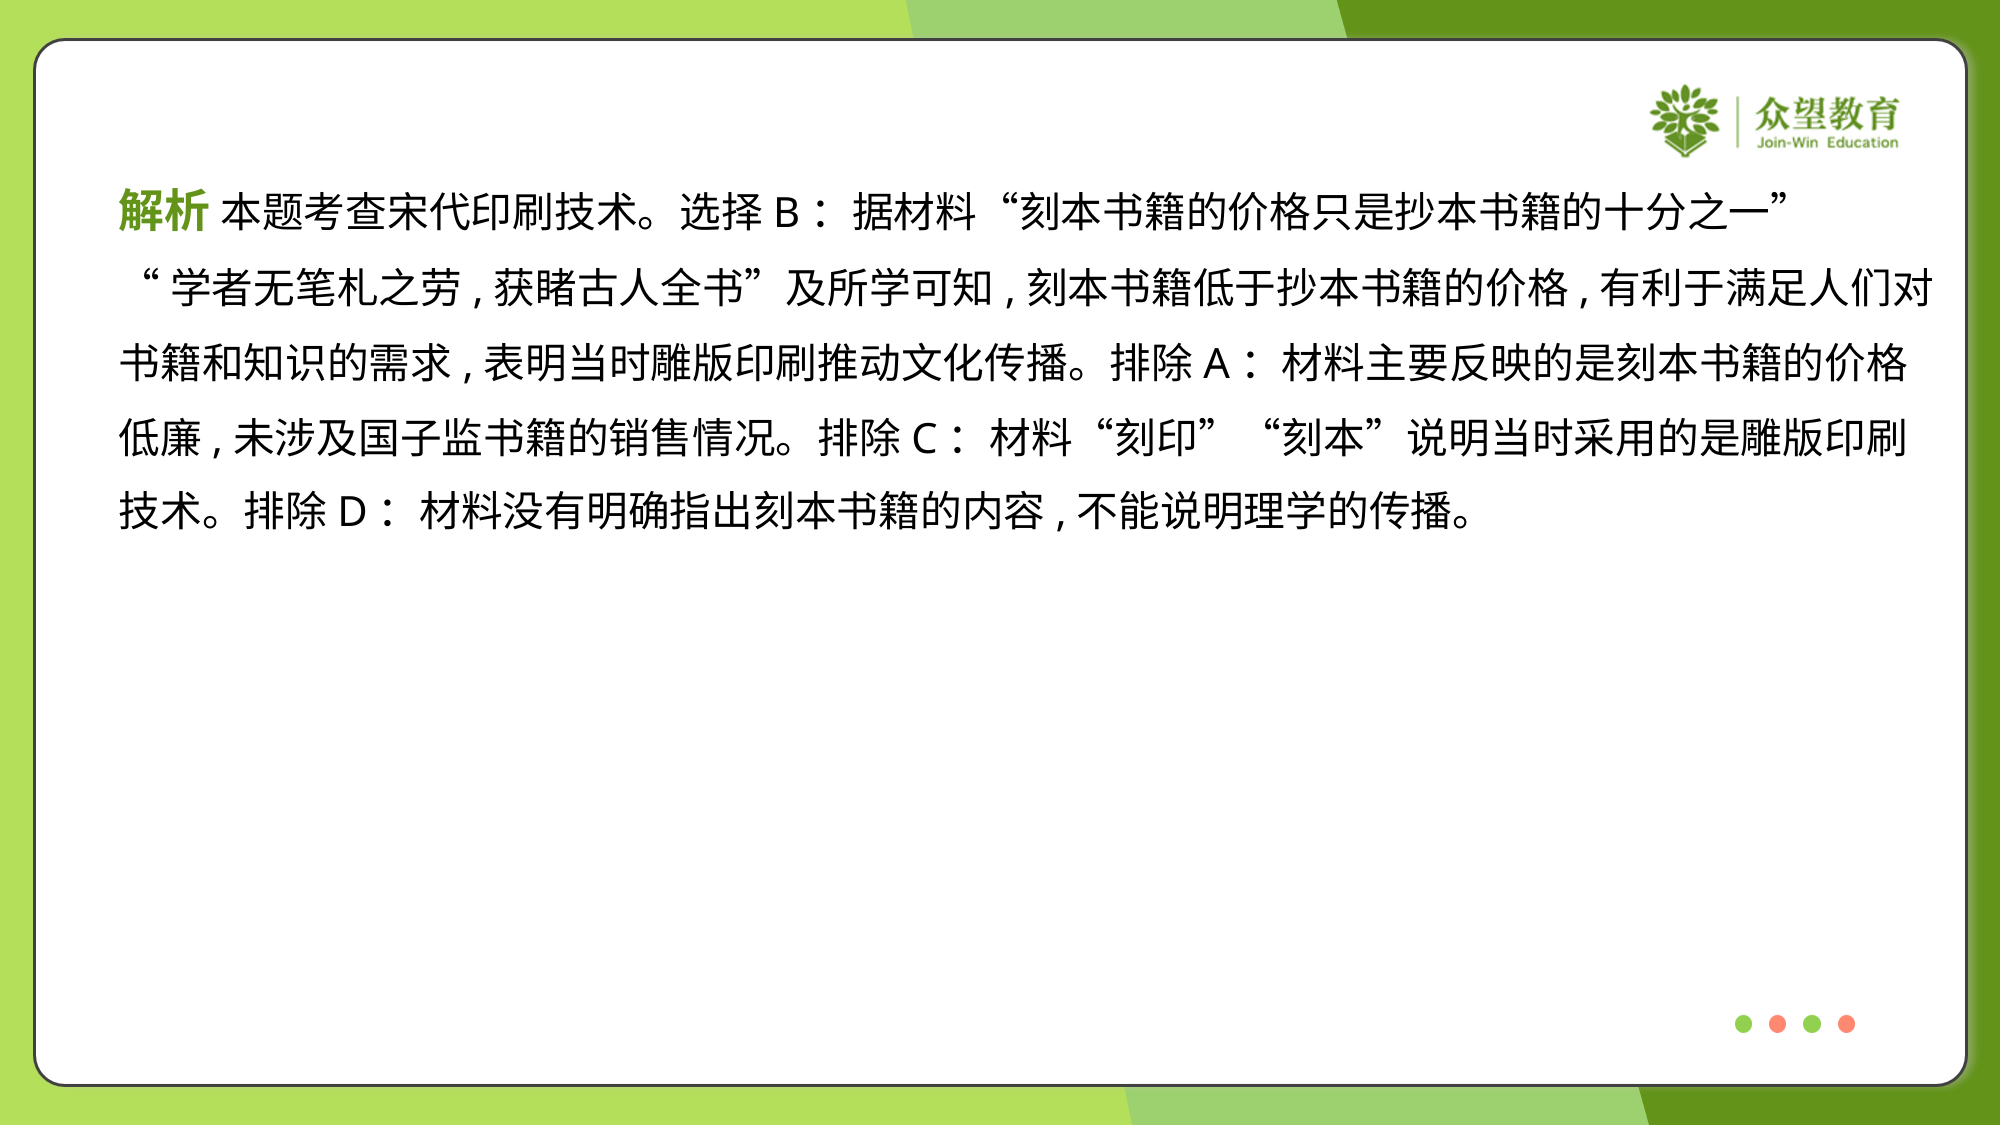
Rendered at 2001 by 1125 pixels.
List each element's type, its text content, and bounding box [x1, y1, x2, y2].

text_box 解析 本题考查宋代印刷技术。选择B：据材料“刻本书籍的价格只是抄本书籍的十分之一” “学者无笔札之劳,获睹古人全书”及所学可知,刻本书籍低于抄本书籍的价格,有利于满足人们对 书籍和知识的需求,表明当时雕版印刷推动文化传播。排除A：材料主要反映的是刻本书籍的价格 低廉,未涉及国子监书籍的销售情况。排除C：材料“刻印”“刻本”说明当时采用的是雕版印刷 技术。排除D：材料没有明确指出刻本书籍的内容,不能说明理学的传播。 [118, 159, 1883, 527]
picture [0, 0, 2000, 1125]
